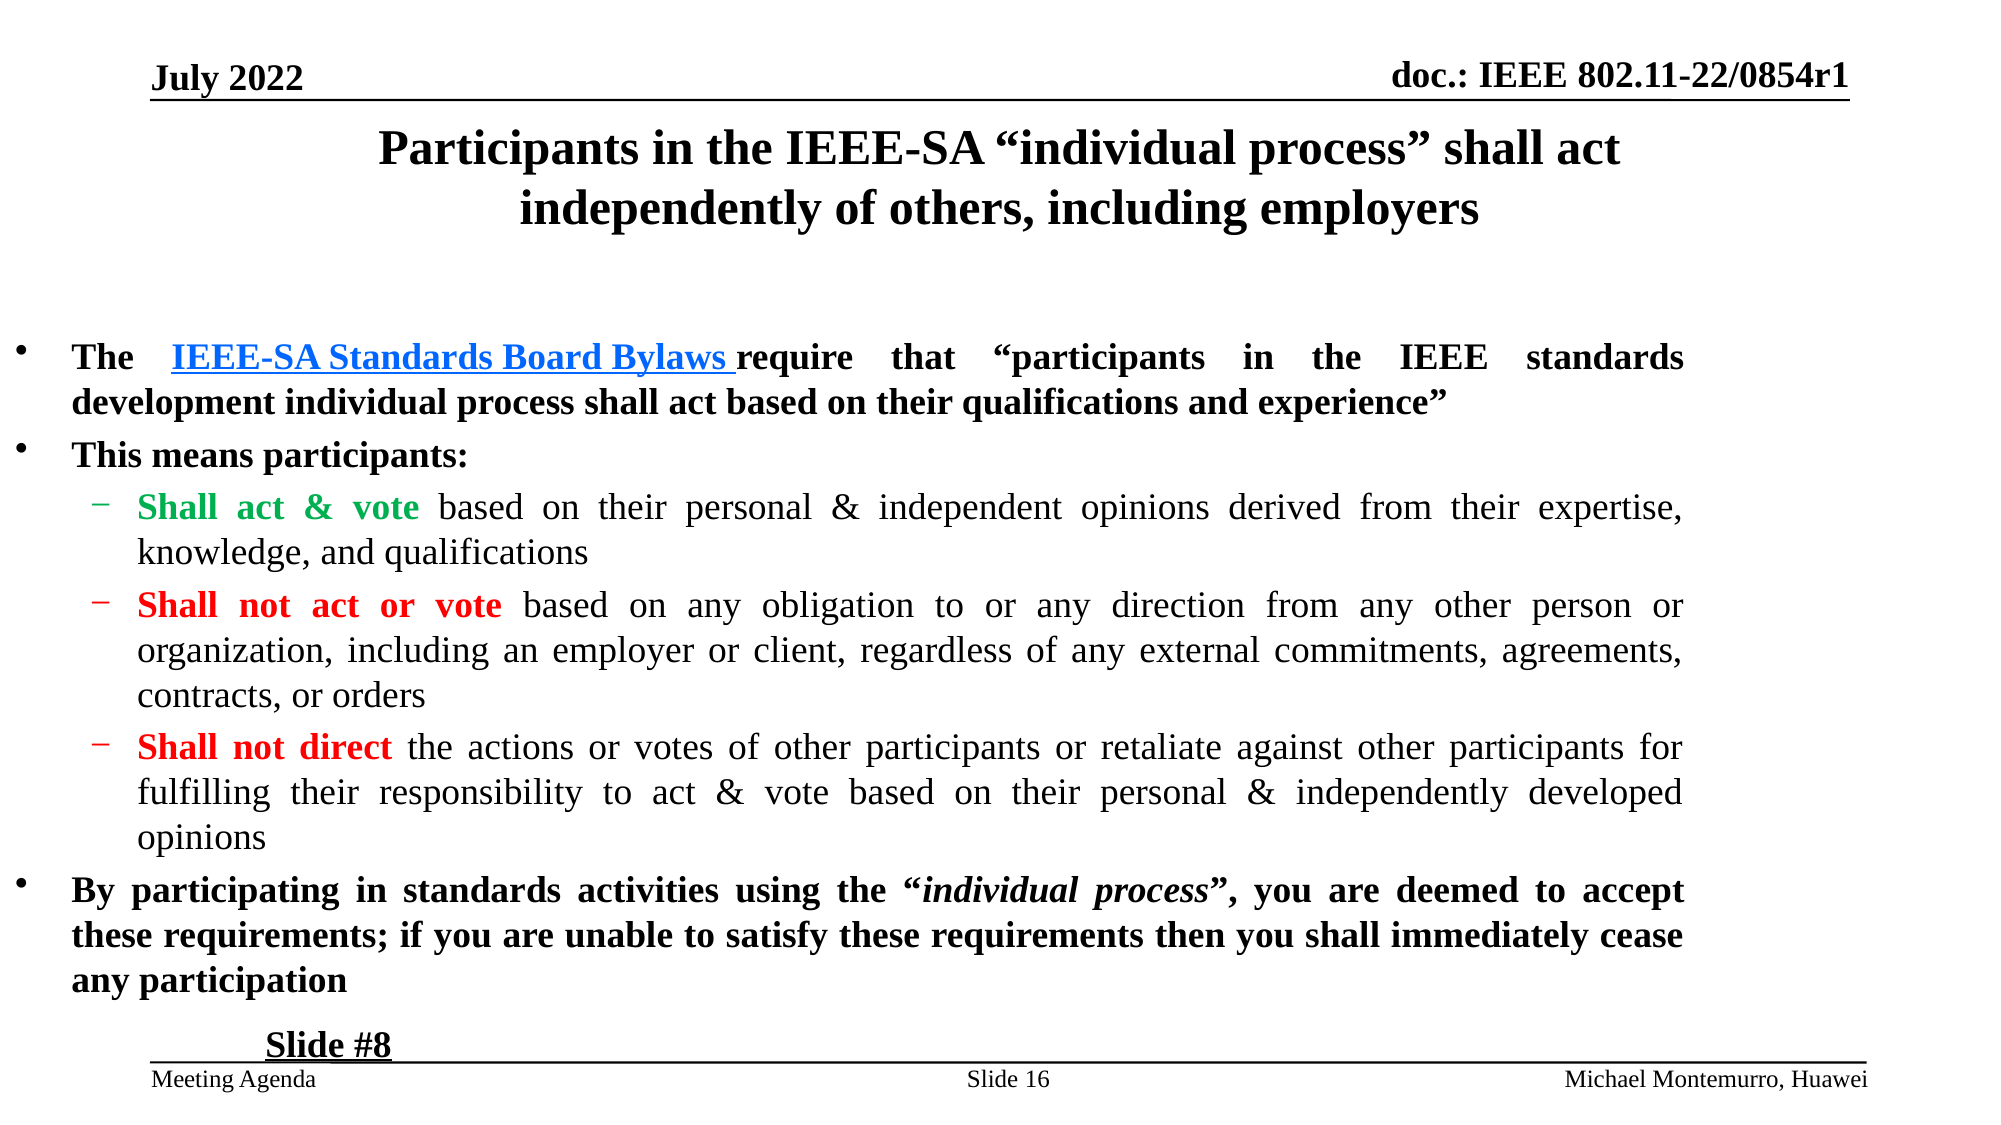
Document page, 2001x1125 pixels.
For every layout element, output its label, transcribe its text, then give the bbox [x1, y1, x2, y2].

footer Michael Montemurro, Huawei [1266, 1061, 1869, 1093]
list The IEEE-SA Standards Board Bylaws require that “participants in the IEEE standards development individual process shall act based on their qualifications and experience” This means participants: Shall act & vote based on their personal & independent opinions derived from their expertise, knowledge, and qualifications Shall not act or vote based on any obligation to or any direction from any other person or organization, including an employer or client, regardless of any external commitments, agreements, contracts, or orders Shall not direct the actions or votes of other participants or retaliate against other participants for fulfilling their responsibility to act & vote based on their personal & independently developed opinions By participating in standards activities using the “individual process”, you are deemed to accept these requirements; if you are unable to satisfy these requirements then you shall immediately cease any participation [0, 324, 1700, 1000]
text_box Participants in the IEEE-SA “individual process” shall act independently of others, including employers [362, 87, 1638, 263]
slide_number Slide 16 [964, 1061, 1053, 1093]
text_box Slide #8 [250, 1012, 407, 1073]
